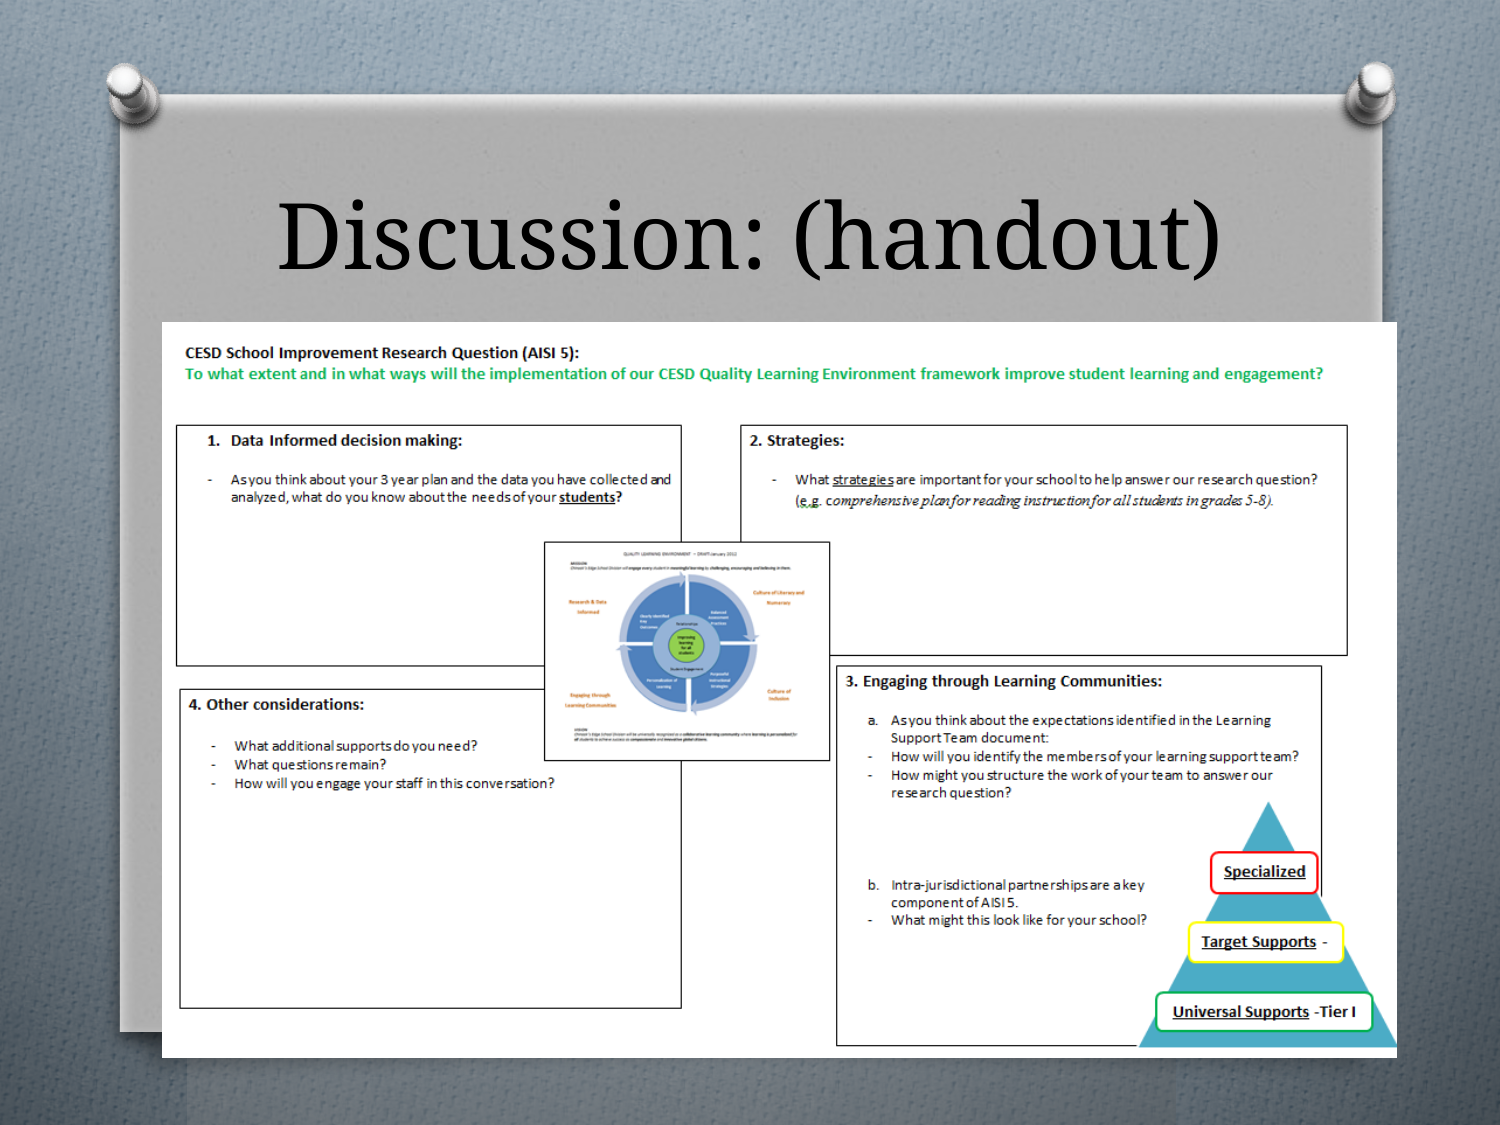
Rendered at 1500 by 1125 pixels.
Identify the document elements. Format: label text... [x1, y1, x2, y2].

picture [75, 29, 198, 153]
picture [162, 322, 1397, 1059]
picture [1317, 35, 1439, 156]
title Discussion: (handout) [179, 134, 1323, 322]
